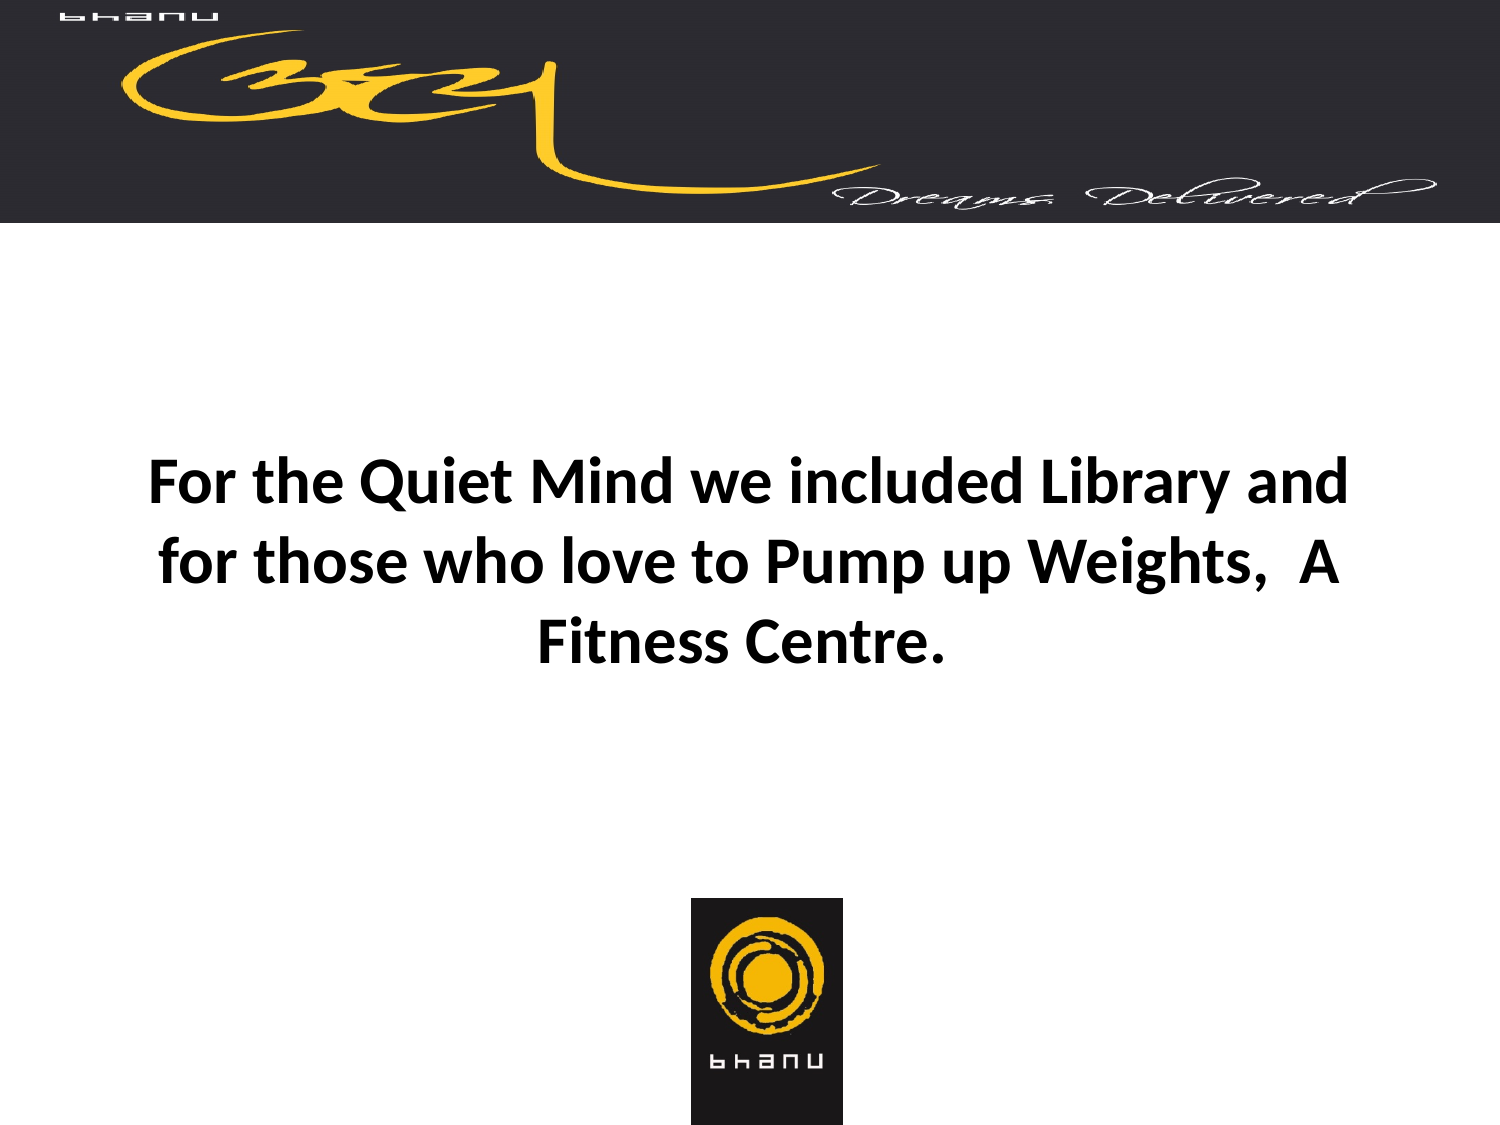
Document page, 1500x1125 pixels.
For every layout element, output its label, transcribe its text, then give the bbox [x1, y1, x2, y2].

picture [691, 898, 843, 1125]
title For the Quiet Mind we included Library and for those who love to Pump up Weights, A Fitness Centre. [112, 222, 1388, 891]
picture [0, 0, 1500, 223]
